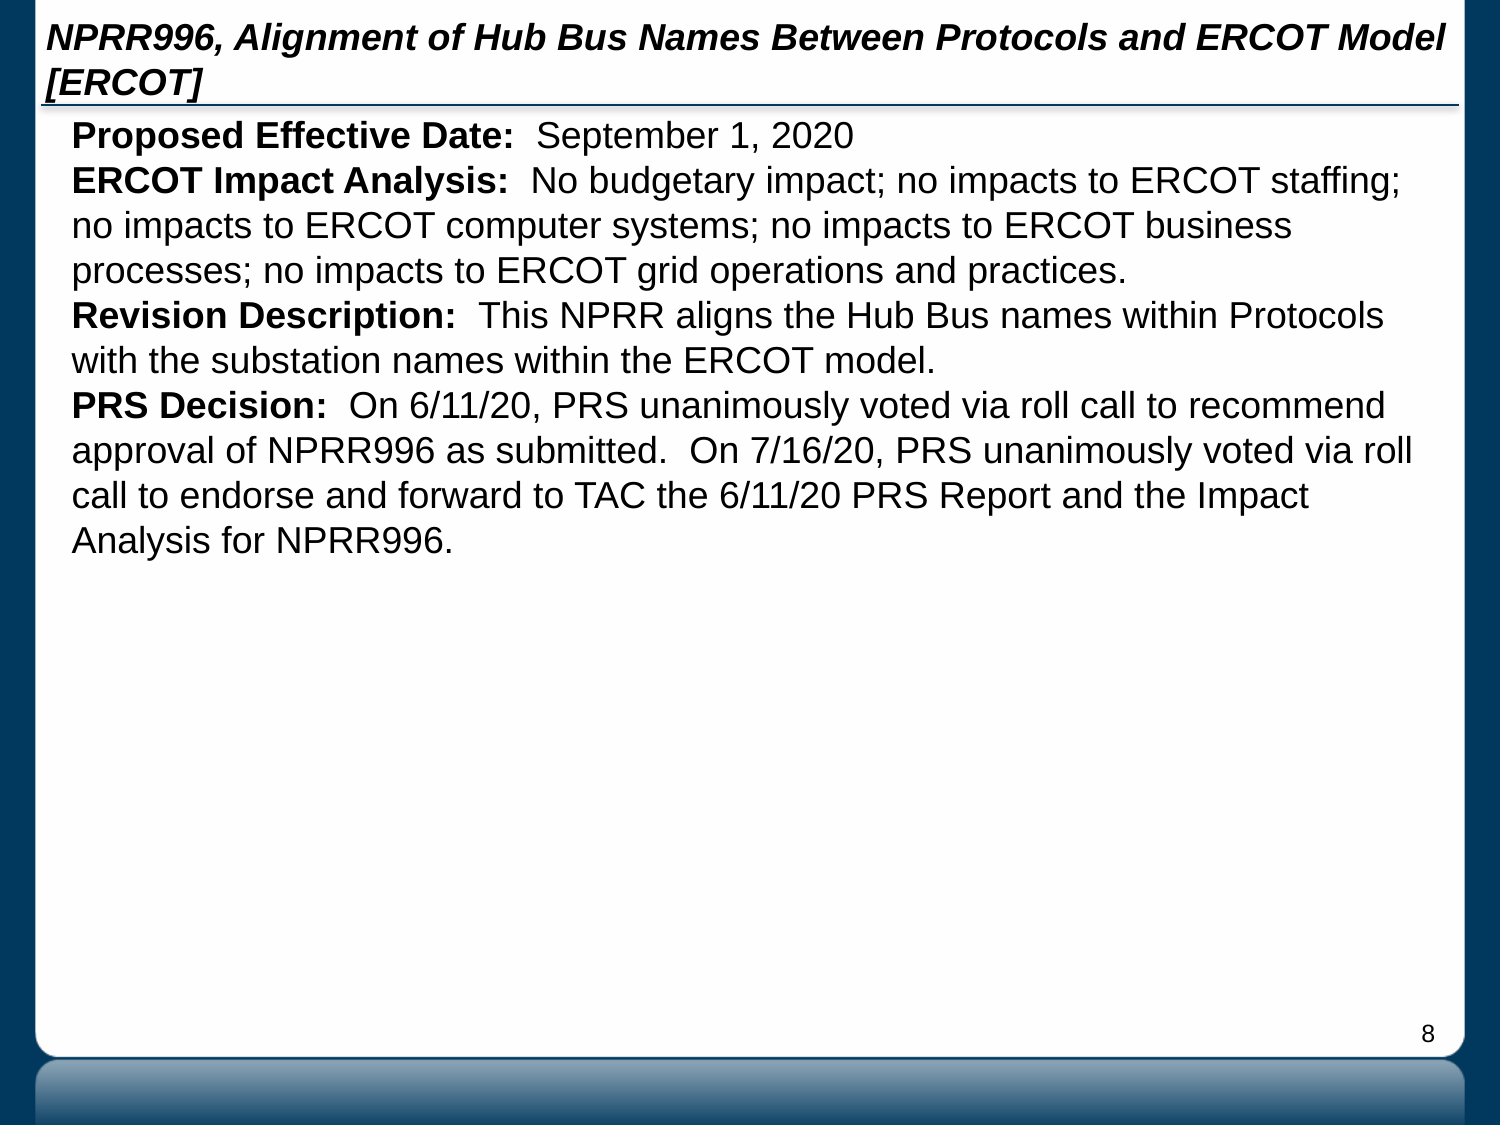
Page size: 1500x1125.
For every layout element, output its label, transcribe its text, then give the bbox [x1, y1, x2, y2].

text_box Proposed Effective Date: September 1, 2020 ERCOT Impact Analysis: No budgetary impact; no impacts to ERCOT staffing; no impacts to ERCOT computer systems; no impacts to ERCOT business processes; no impacts to ERCOT grid operations and practices. Revision Description: This NPRR aligns the Hub Bus names within Protocols with the substation names within the ERCOT model. PRS Decision: On 6/11/20, PRS unanimously voted via roll call to recommend approval of NPRR996 as submitted. On 7/16/20, PRS unanimously voted via roll call to endorse and forward to TAC the 6/11/20 PRS Report and the Impact Analysis for NPRR996. [56, 103, 1448, 569]
picture [35, 0, 1465, 1125]
title NPRR996, Alignment of Hub Bus Names Between Protocols and ERCOT Model [ERCOT] [31, 20, 1464, 97]
